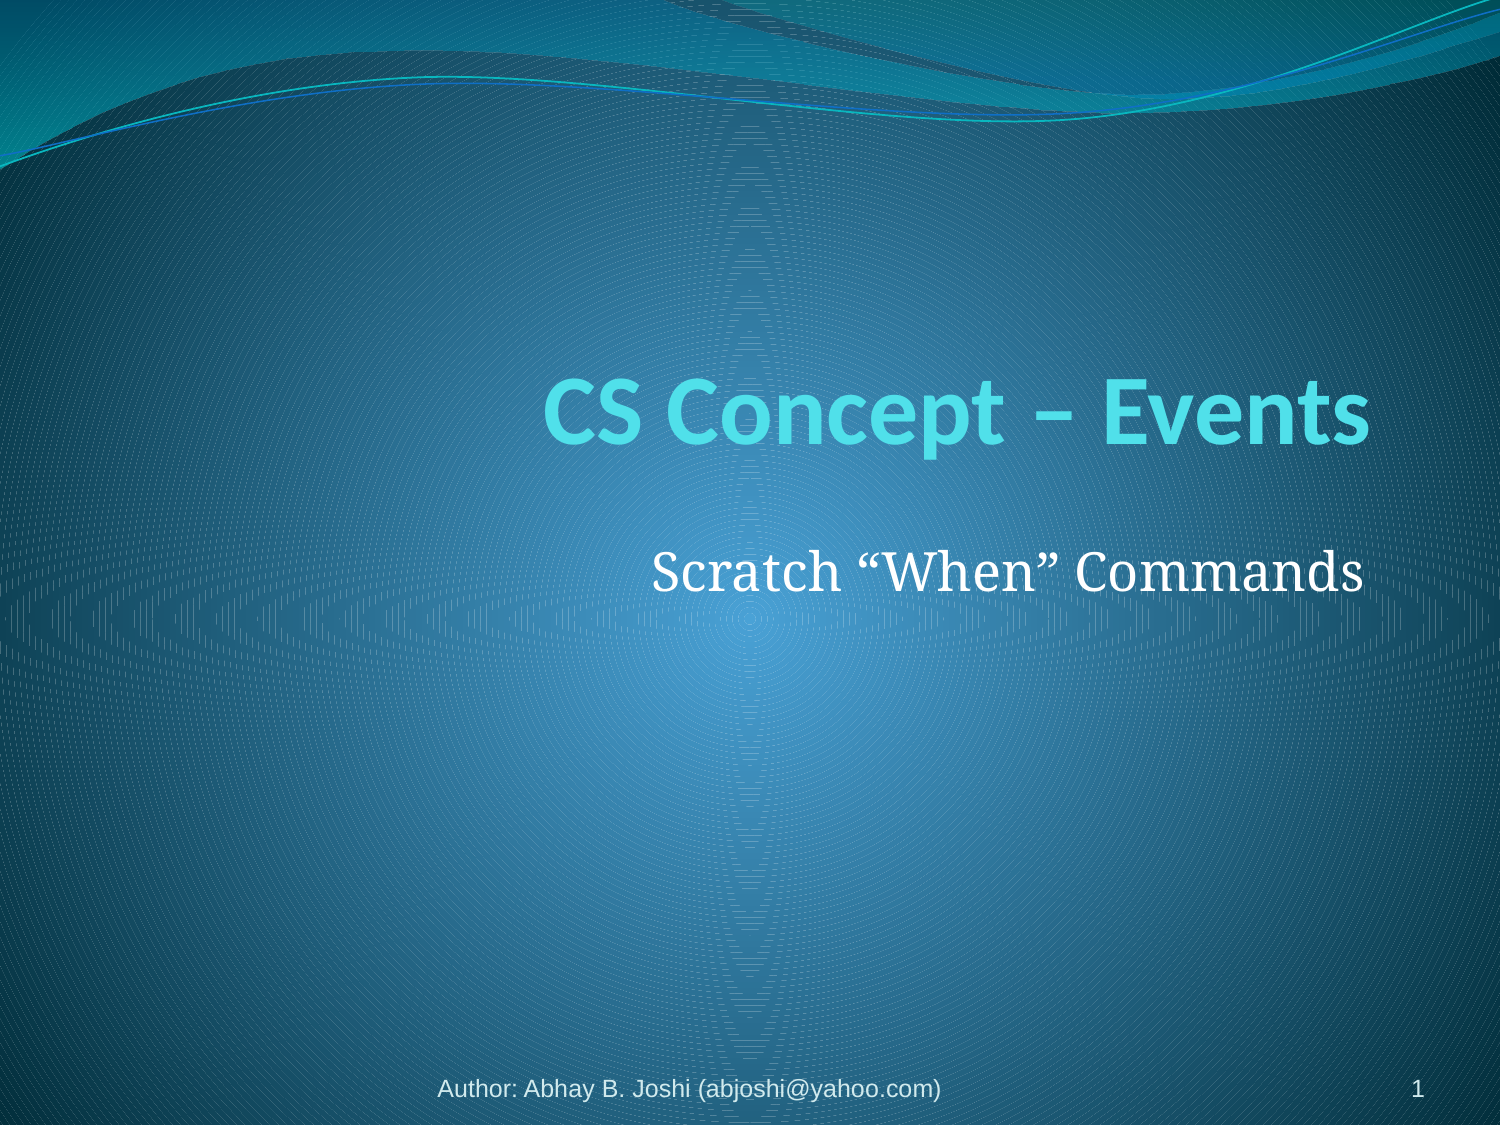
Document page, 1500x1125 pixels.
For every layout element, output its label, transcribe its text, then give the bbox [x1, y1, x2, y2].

subtitle Scratch “When” Commands [87, 529, 1376, 818]
footer Author: Abhay B. Joshi (abjoshi@yahoo.com) [437, 1042, 988, 1103]
slide_number 1 [1299, 1042, 1425, 1103]
title CS Concept – Events [87, 224, 1376, 525]
